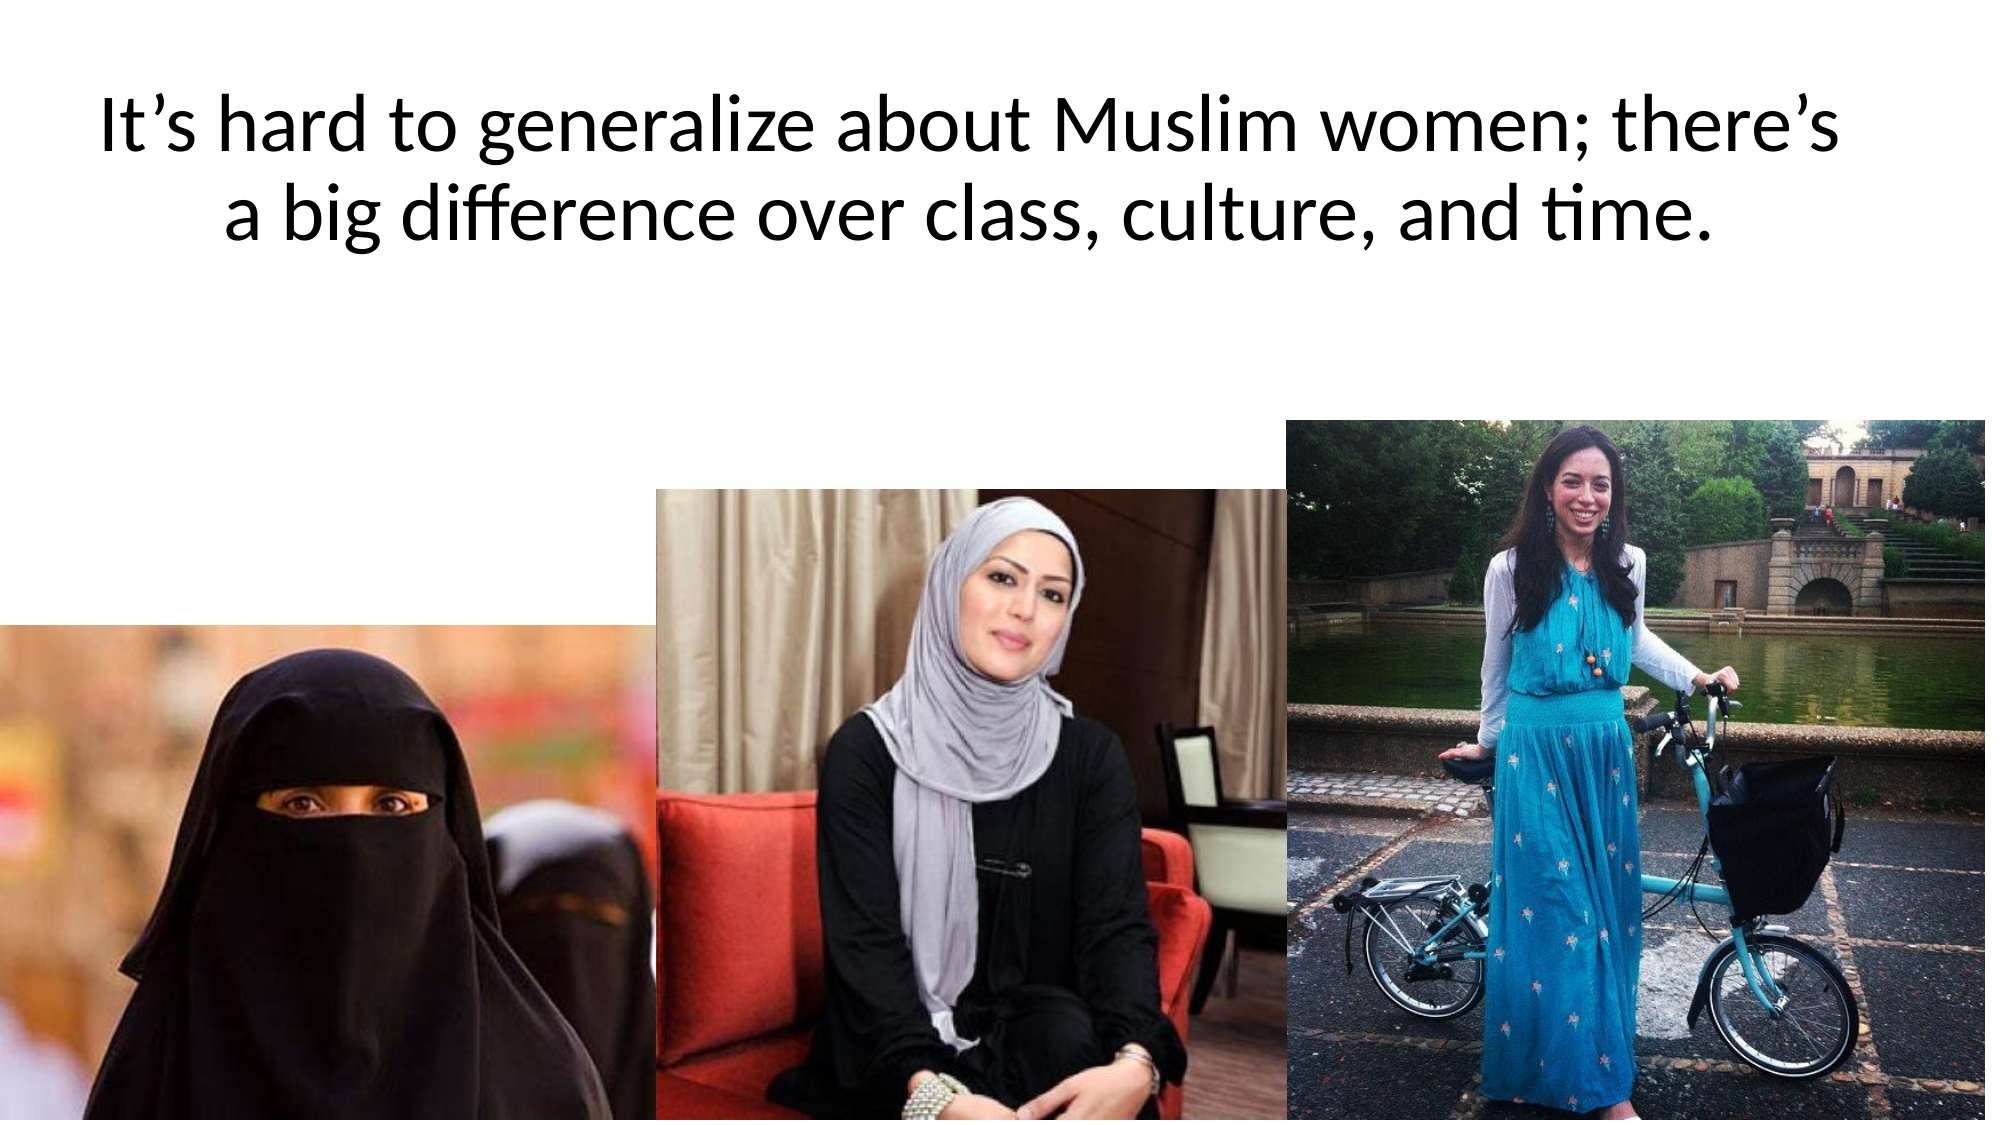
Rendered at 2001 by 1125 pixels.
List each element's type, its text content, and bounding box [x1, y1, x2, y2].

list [1285, 420, 1985, 1120]
title It’s hard to generalize about Muslim women; there’s a big difference over class, culture, and time. [78, 61, 1863, 278]
picture [0, 489, 1287, 1120]
